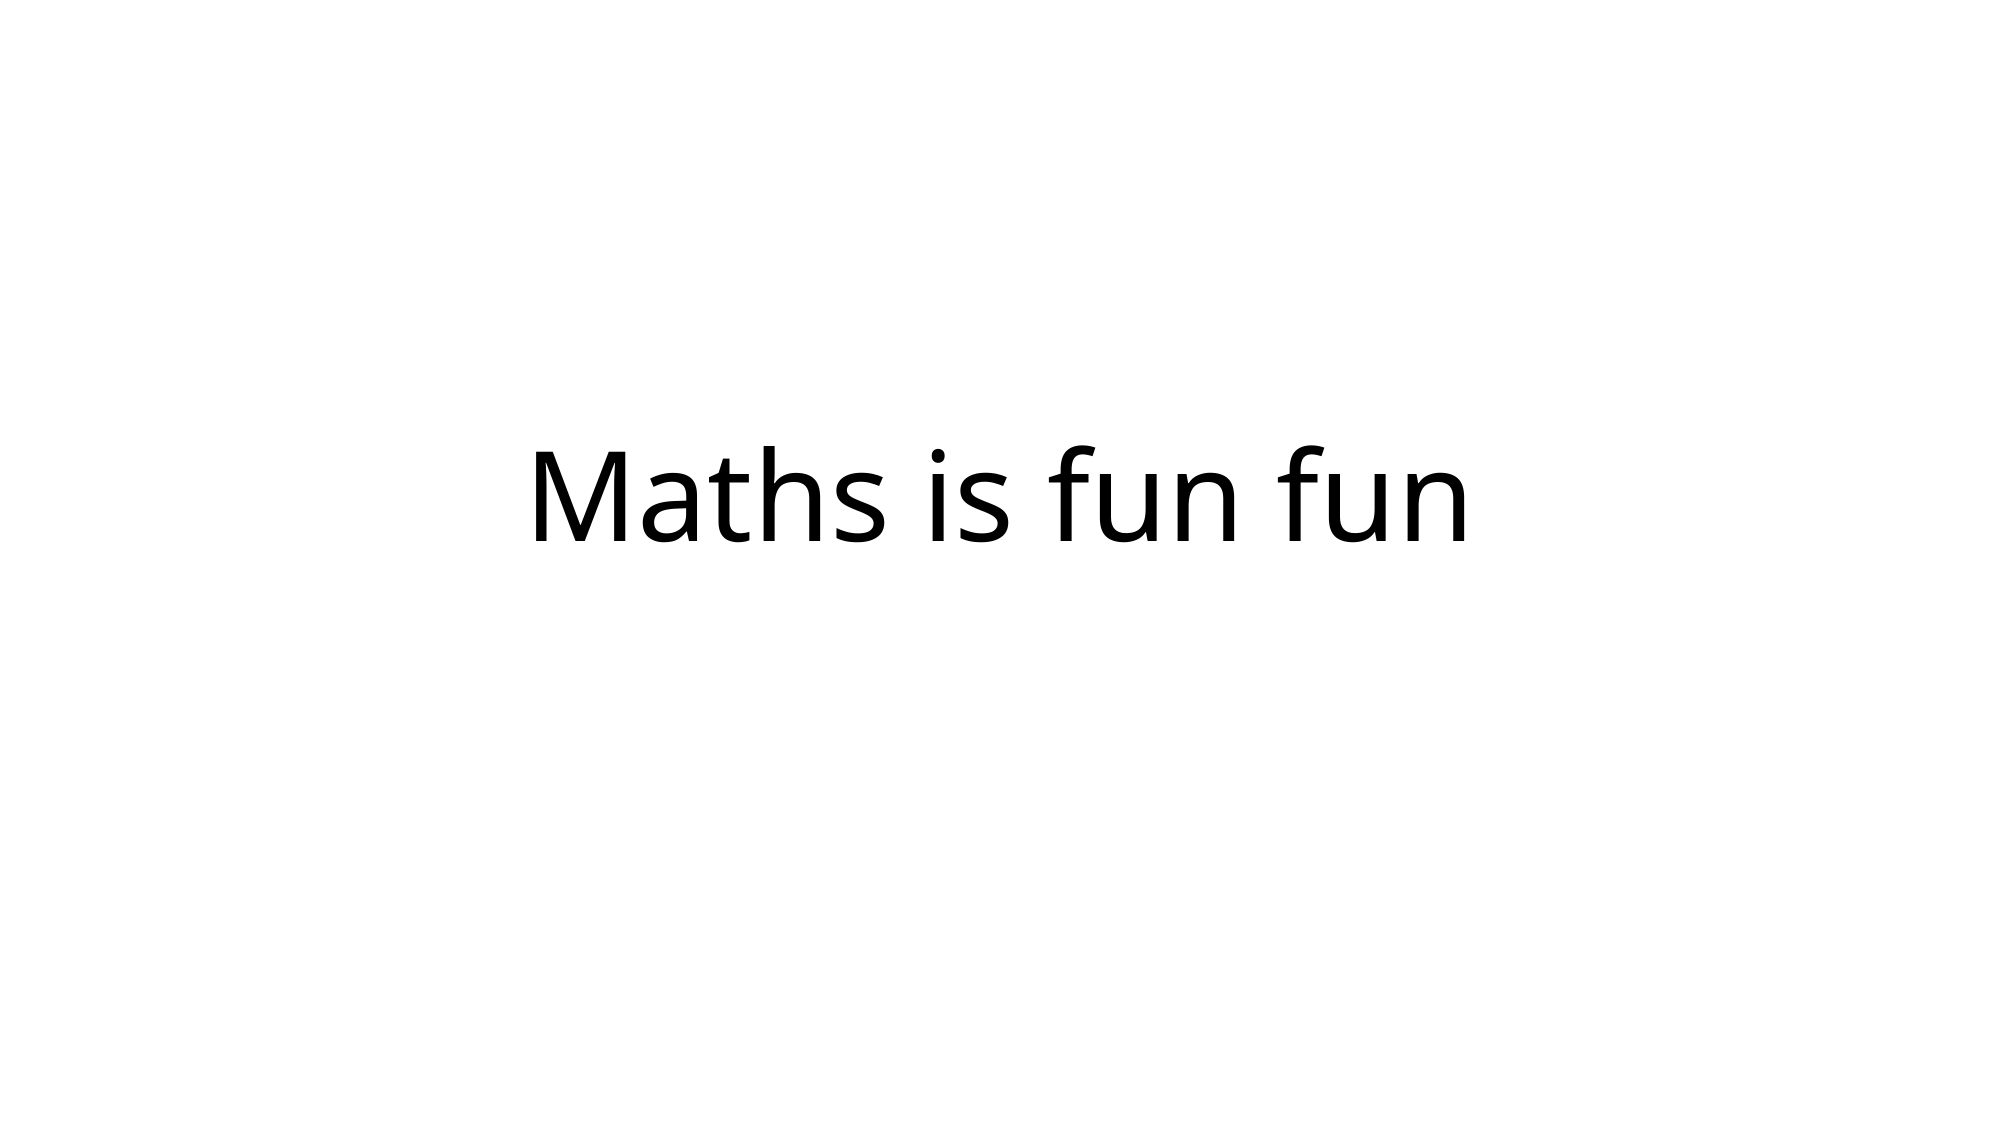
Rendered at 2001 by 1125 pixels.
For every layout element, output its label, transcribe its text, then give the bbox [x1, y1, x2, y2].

title Maths is fun fun [249, 184, 1750, 576]
